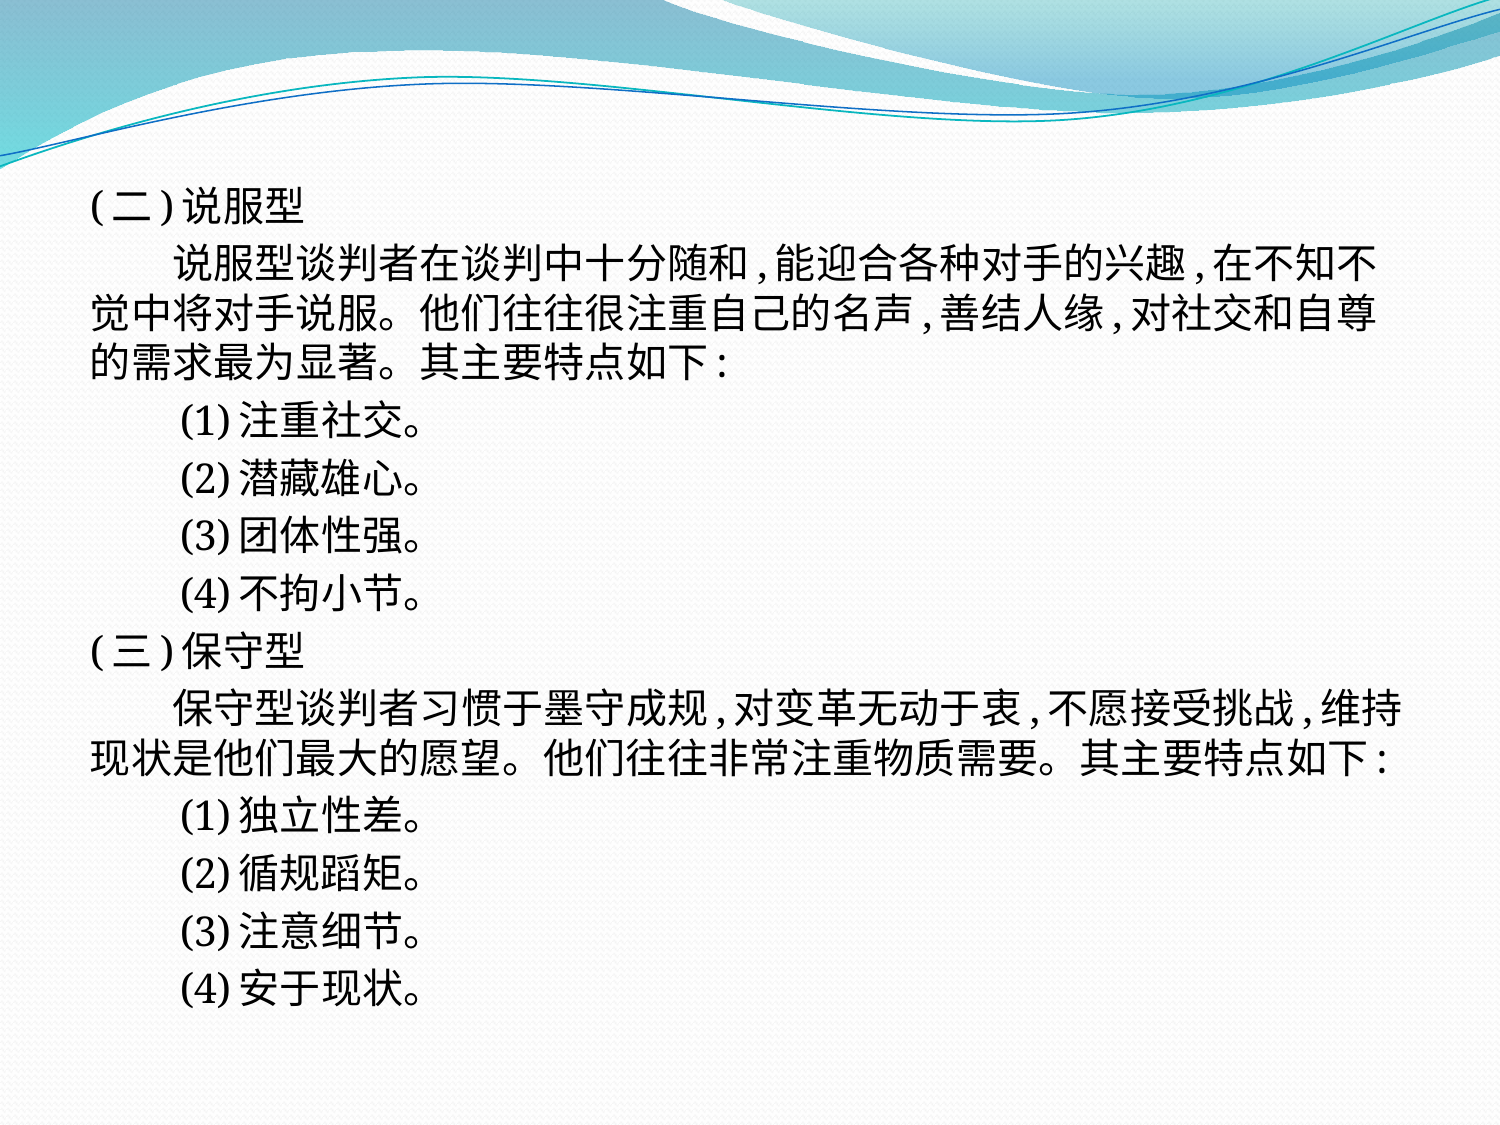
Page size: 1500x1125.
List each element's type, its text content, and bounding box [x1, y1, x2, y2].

list (二)说服型 说服型谈判者在谈判中十分随和,能迎合各种对手的兴趣,在不知不觉中将对手说服。他们往往很注重自己的名声,善结人缘,对社交和自尊的需求最为显著。其主要特点如下: (1)注重社交。 (2)潜藏雄心。 (3)团体性强。 (4)不拘小节。 (三)保守型 保守型谈判者习惯于墨守成规,对变革无动于衷,不愿接受挑战,维持现状是他们最大的愿望。他们往往非常注重物质需要。其主要特点如下: (1)独立性差。 (2)循规蹈矩。 (3)注意细节。 (4)安于现状。 [75, 172, 1425, 1038]
